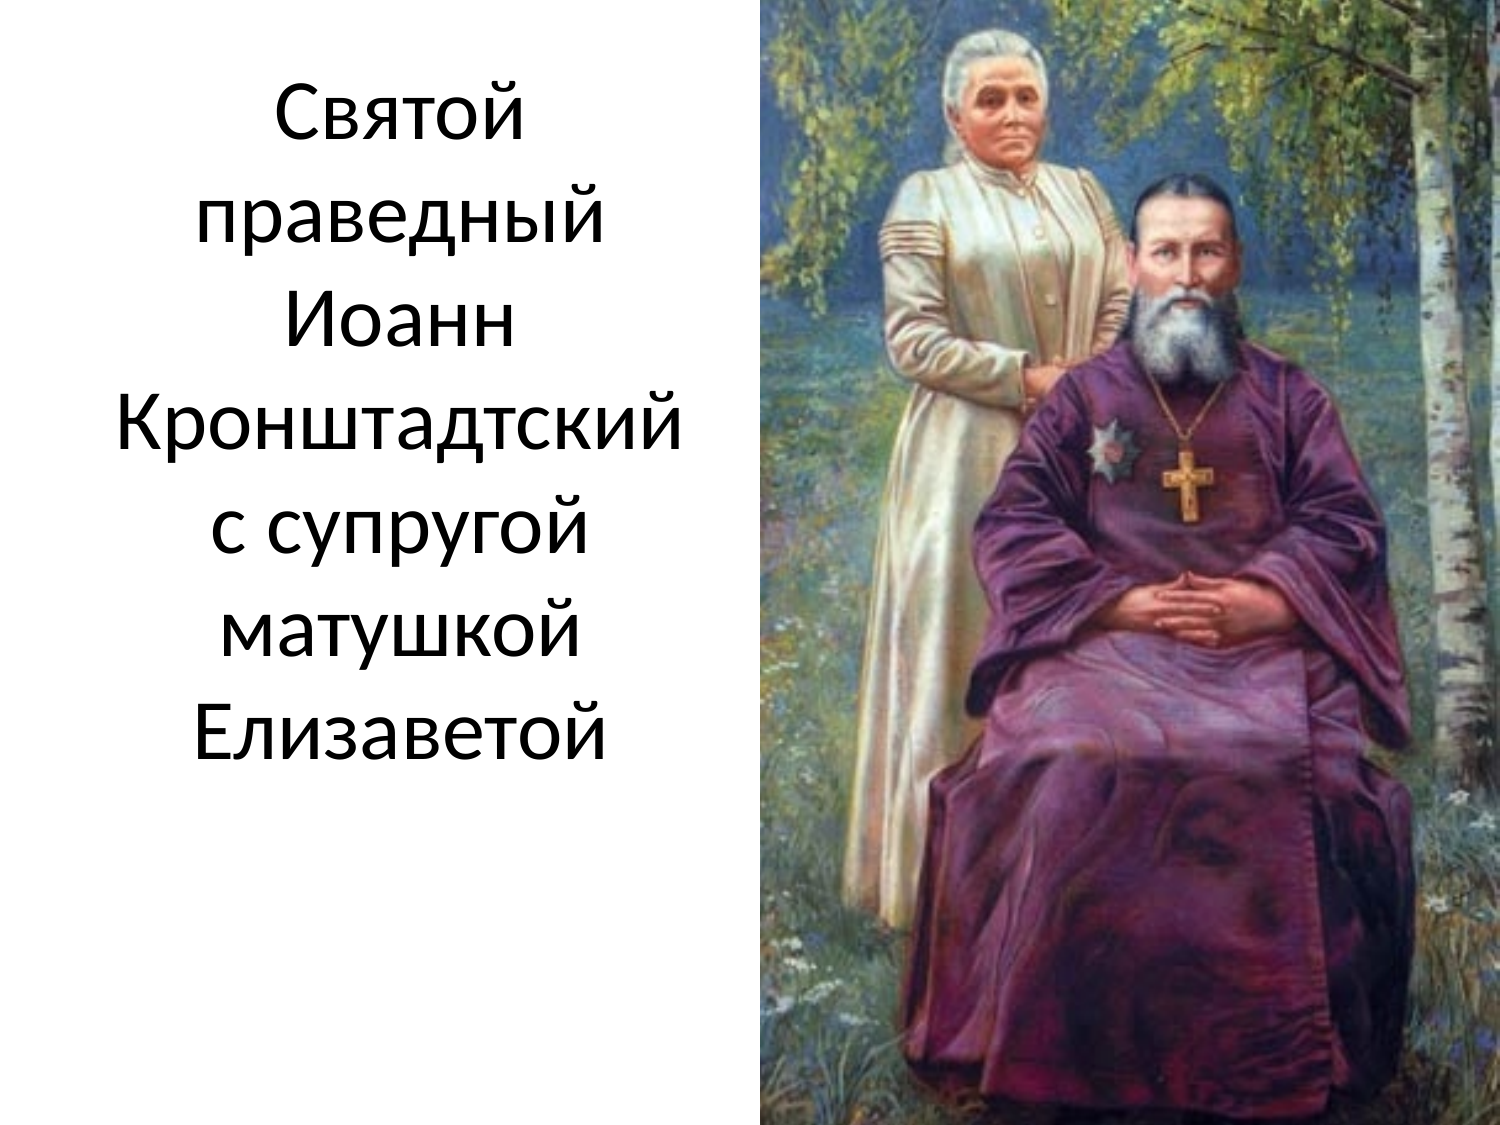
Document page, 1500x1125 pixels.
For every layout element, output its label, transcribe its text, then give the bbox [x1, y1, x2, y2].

picture [760, 0, 1500, 1125]
title Святой праведный Иоанн Кронштадтский с супругой матушкой Елизаветой [75, 45, 727, 786]
